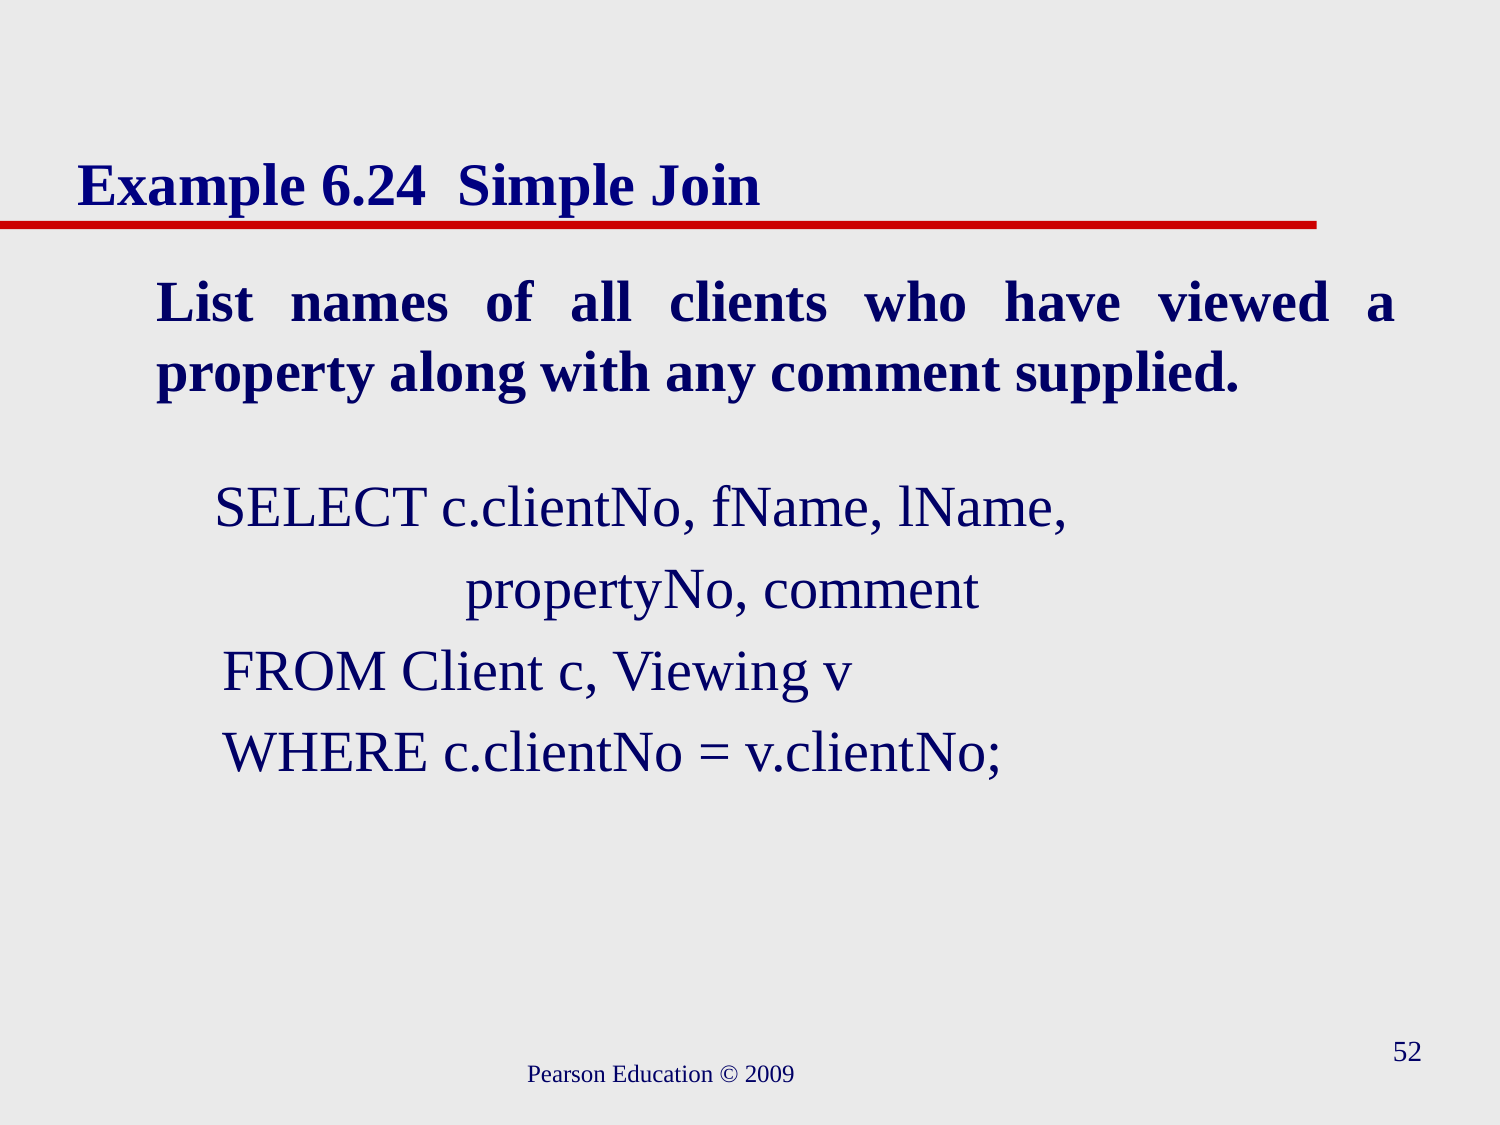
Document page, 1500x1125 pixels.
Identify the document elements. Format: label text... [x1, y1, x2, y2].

slide_number 52 [1124, 1012, 1438, 1088]
text_box Pearson Education © 2009 [512, 1050, 1038, 1095]
title Example 6.24 Simple Join [62, 43, 1338, 226]
list List names of all clients who have viewed a property along with any comment supplied. SELECT c.clientNo, fName, lName, propertyNo, comment FROM Client c, Viewing v WHERE c.clientNo = v.clientNo; [84, 255, 1412, 931]
